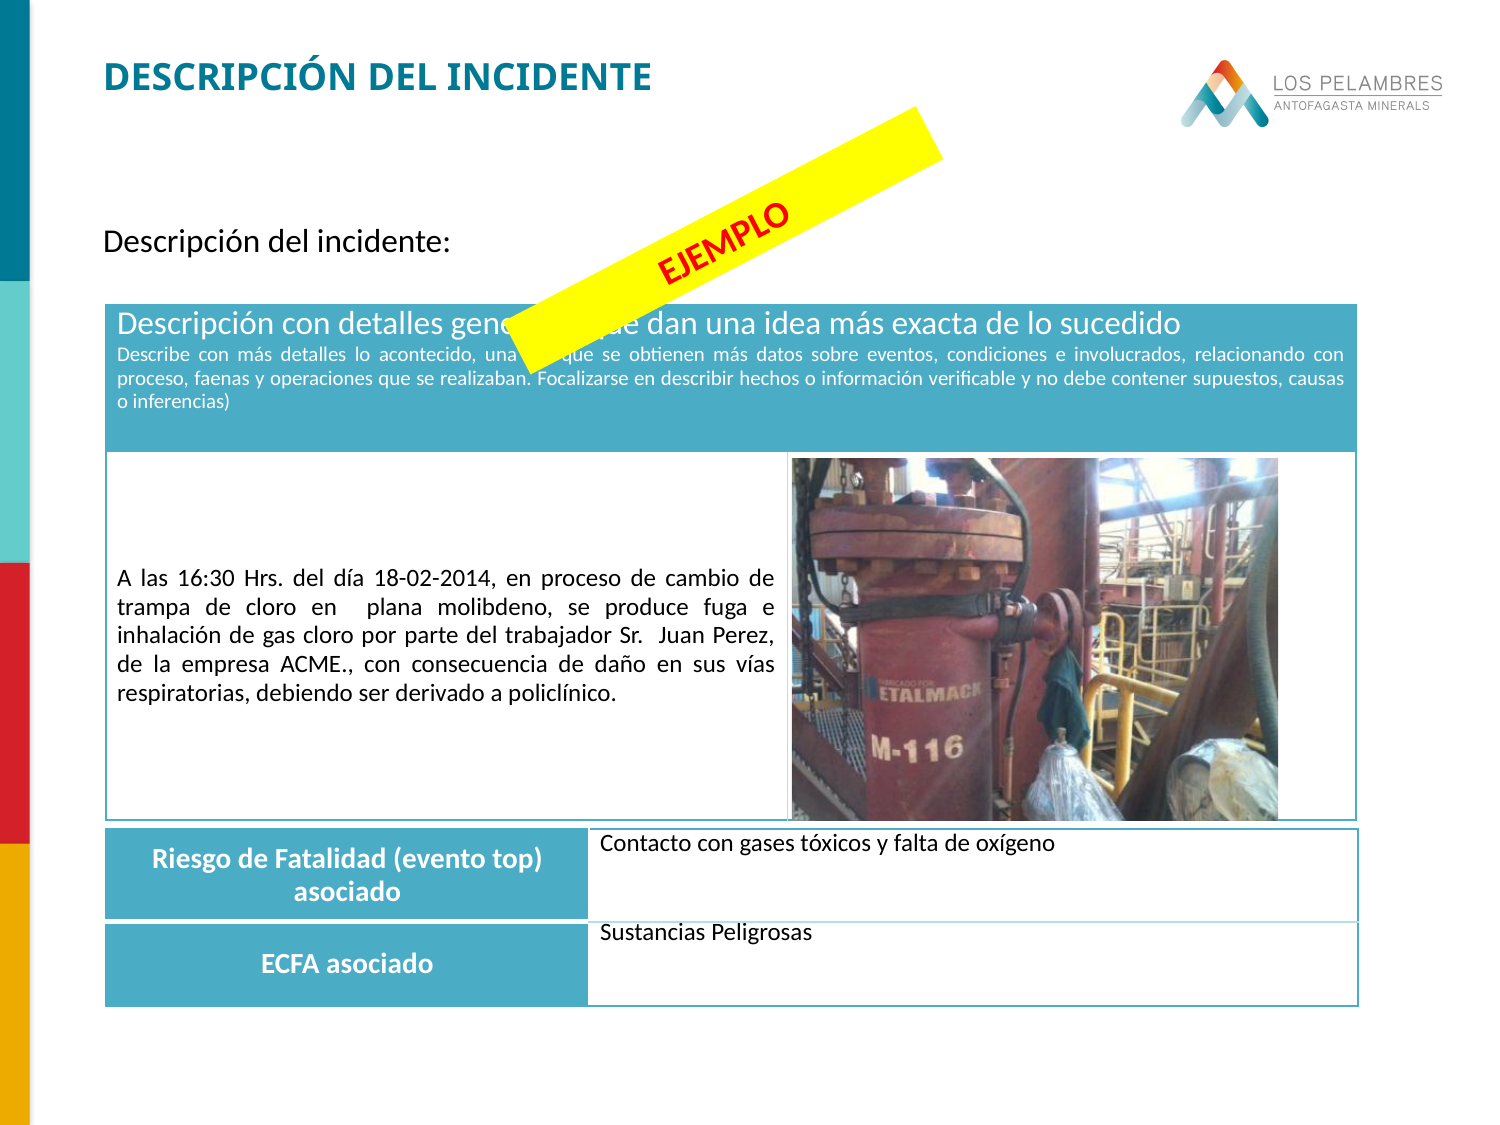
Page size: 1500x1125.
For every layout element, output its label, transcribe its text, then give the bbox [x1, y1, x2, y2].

table_header Riesgo de Fatalidad (evento top) asociado [107, 830, 588, 919]
picture [1156, 35, 1467, 152]
text_box DESCRIPCIÓN DEL INCIDENTE [88, 45, 1211, 106]
table_cell A las 16:30 Hrs. del día 18-02-2014, en proceso de cambio de trampa de cloro en plana molibdeno, se produce fuga e inhalación de gas cloro por parte del trabajador Sr. Juan Perez, de la empresa ACME., con consecuencia de daño en sus vías respiratorias, debiendo ser derivado a policlínico. [107, 452, 787, 819]
text_box EJEMPLO [502, 106, 944, 375]
table_cell ECFA asociado [107, 924, 588, 1005]
text_box Descripción del incidente: [662, 211, 1434, 307]
table_header Descripción con detalles generales que dan una idea más exacta de lo sucedido Describe con más detalles lo acontecido, una vez que se obtienen más datos sobre eventos, condiciones e involucrados, relacionando con proceso, faenas y operaciones que se realizaban. Focalizarse en describir hechos o información verificable y no debe contener supuestos, causas o inferencias) [107, 307, 1355, 452]
table_cell Imagen [788, 452, 1355, 819]
table_header Contacto con gases tóxicos y falta de oxígeno [590, 830, 1357, 921]
picture [791, 458, 1279, 821]
table_cell Sustancias Peligrosas [590, 923, 1357, 1005]
text_box Descripción del incidente: [88, 211, 712, 307]
